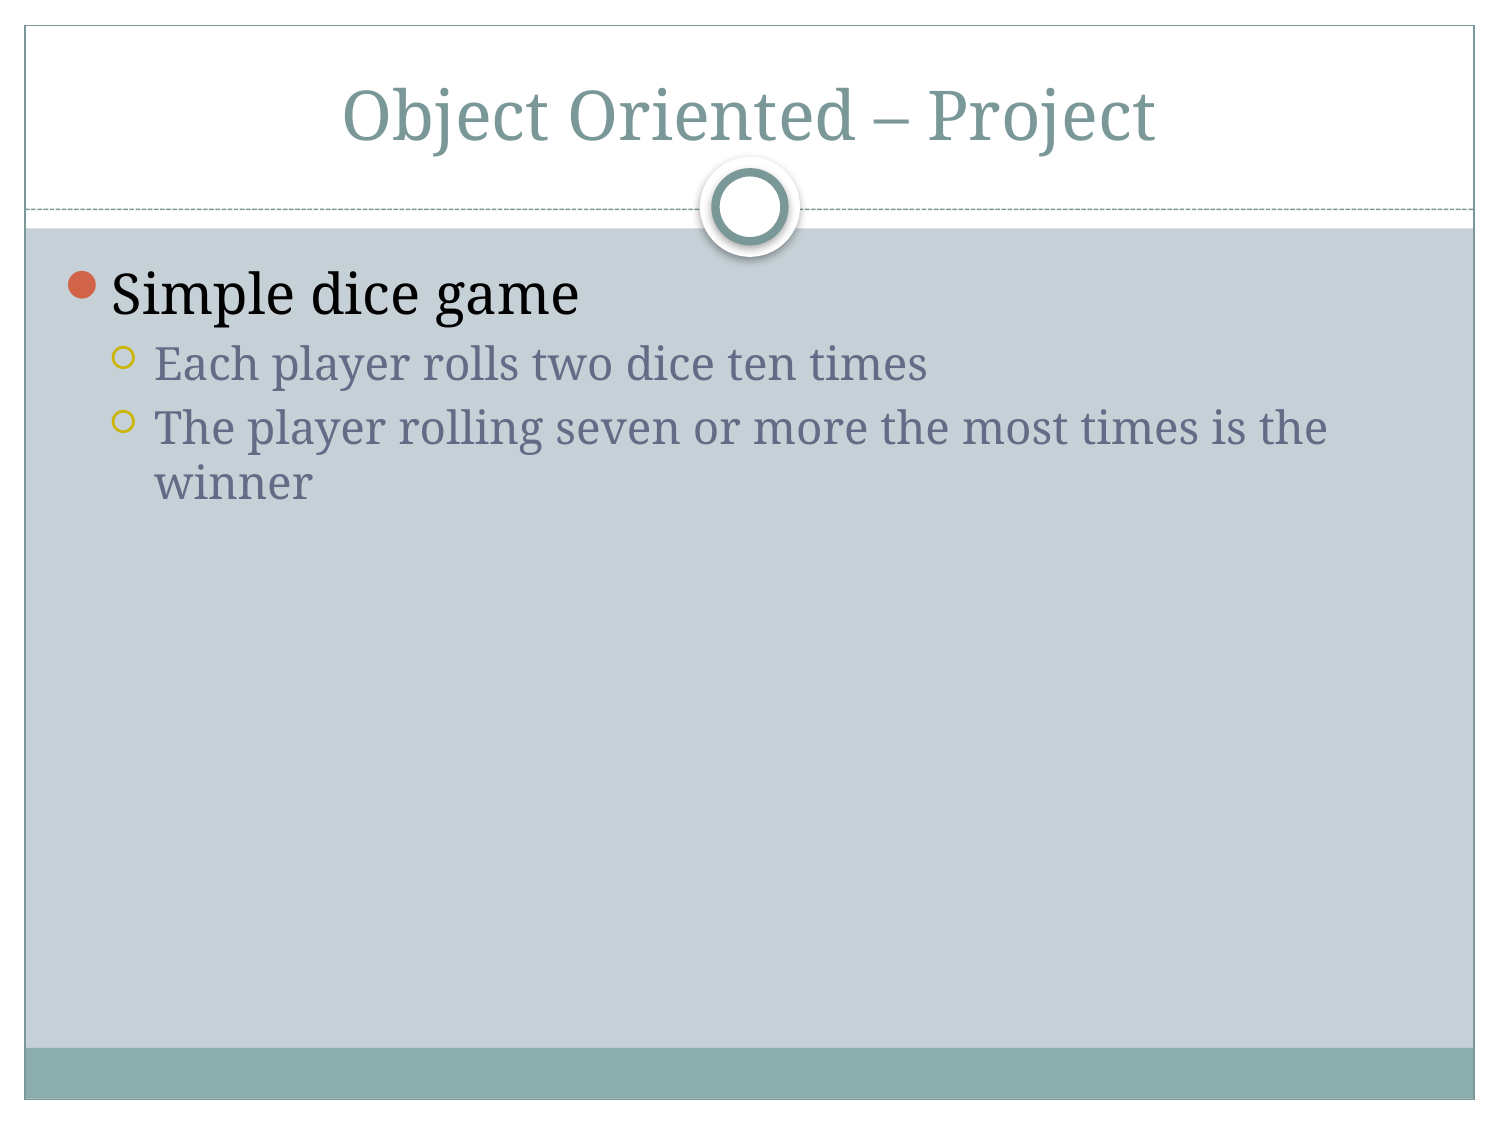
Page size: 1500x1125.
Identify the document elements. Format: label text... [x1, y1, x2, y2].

title Object Oriented – Project [49, 37, 1450, 162]
list Simple dice game Each player rolls two dice ten times The player rolling seven or more the most times is the winner [49, 250, 1445, 1001]
